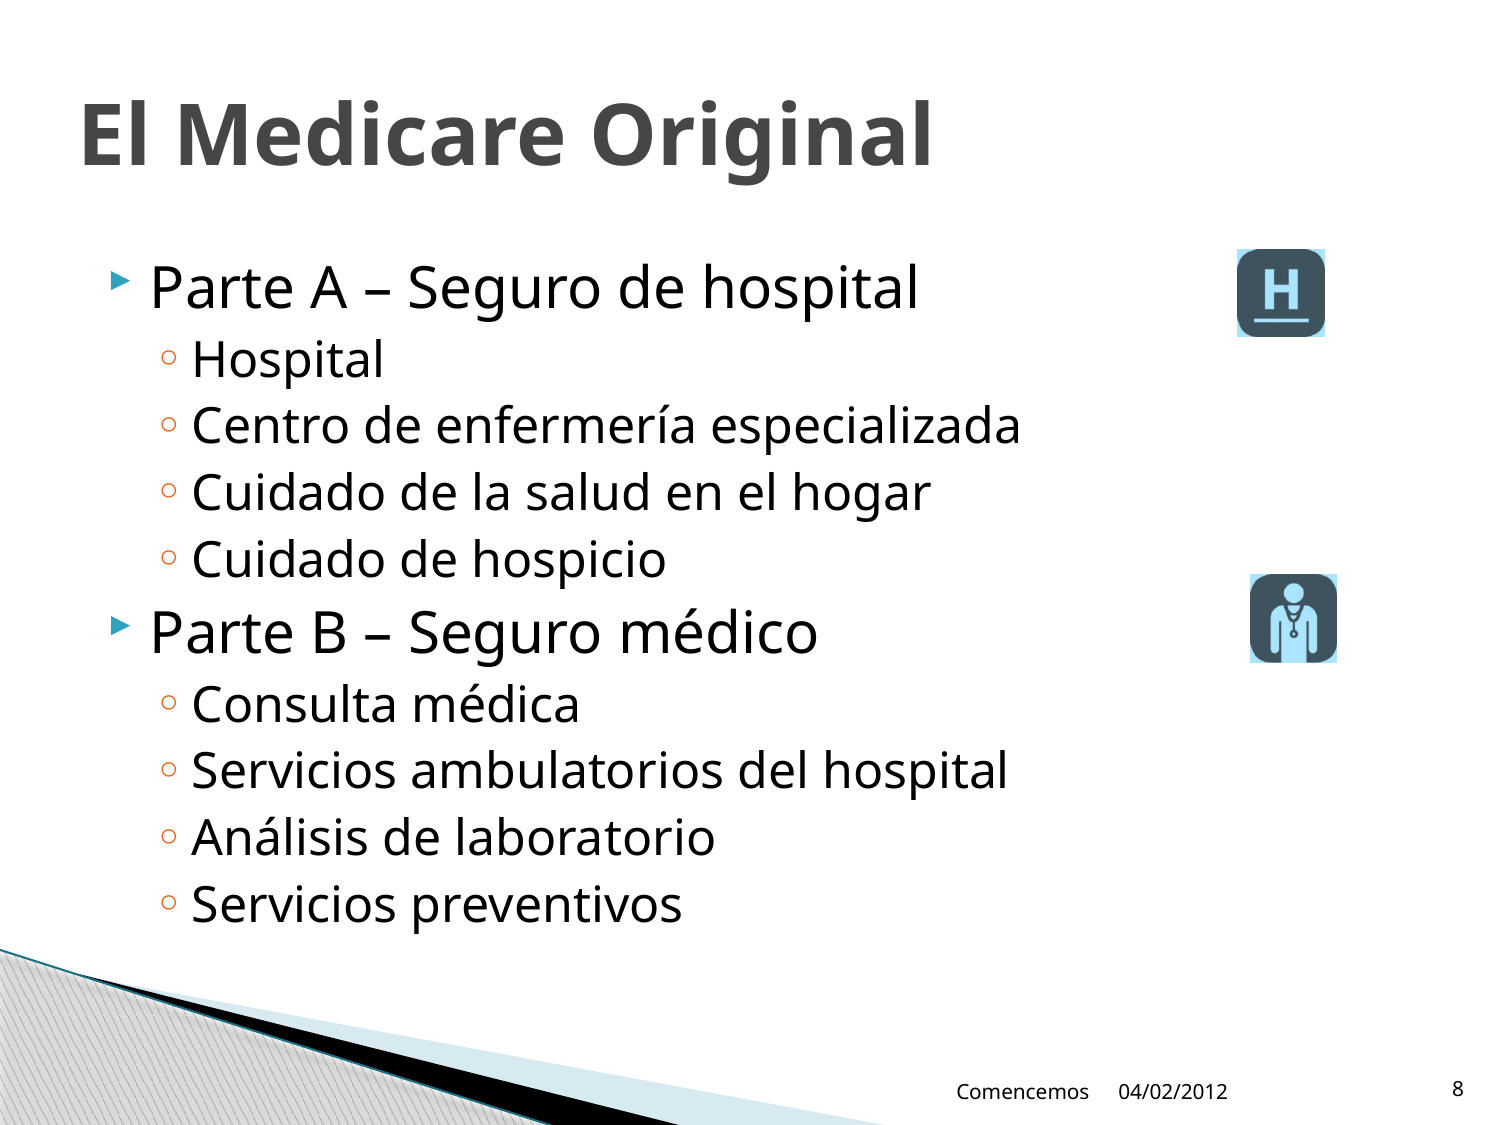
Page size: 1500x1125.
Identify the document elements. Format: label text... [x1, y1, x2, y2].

picture [1237, 249, 1325, 338]
slide_number 8 [1418, 1051, 1479, 1112]
footer Comencemos [718, 1051, 1105, 1112]
title El Medicare Original [62, 37, 1413, 225]
picture [1249, 574, 1338, 663]
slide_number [1105, 1051, 1418, 1112]
list Parte A – Seguro de hospital Hospital Centro de enfermería especializada Cuidado de la salud en el hogar Cuidado de hospicio Parte B – Seguro médico Consulta médica Servicios ambulatorios del hospital Análisis de laboratorio Servicios preventivos [75, 243, 1425, 986]
